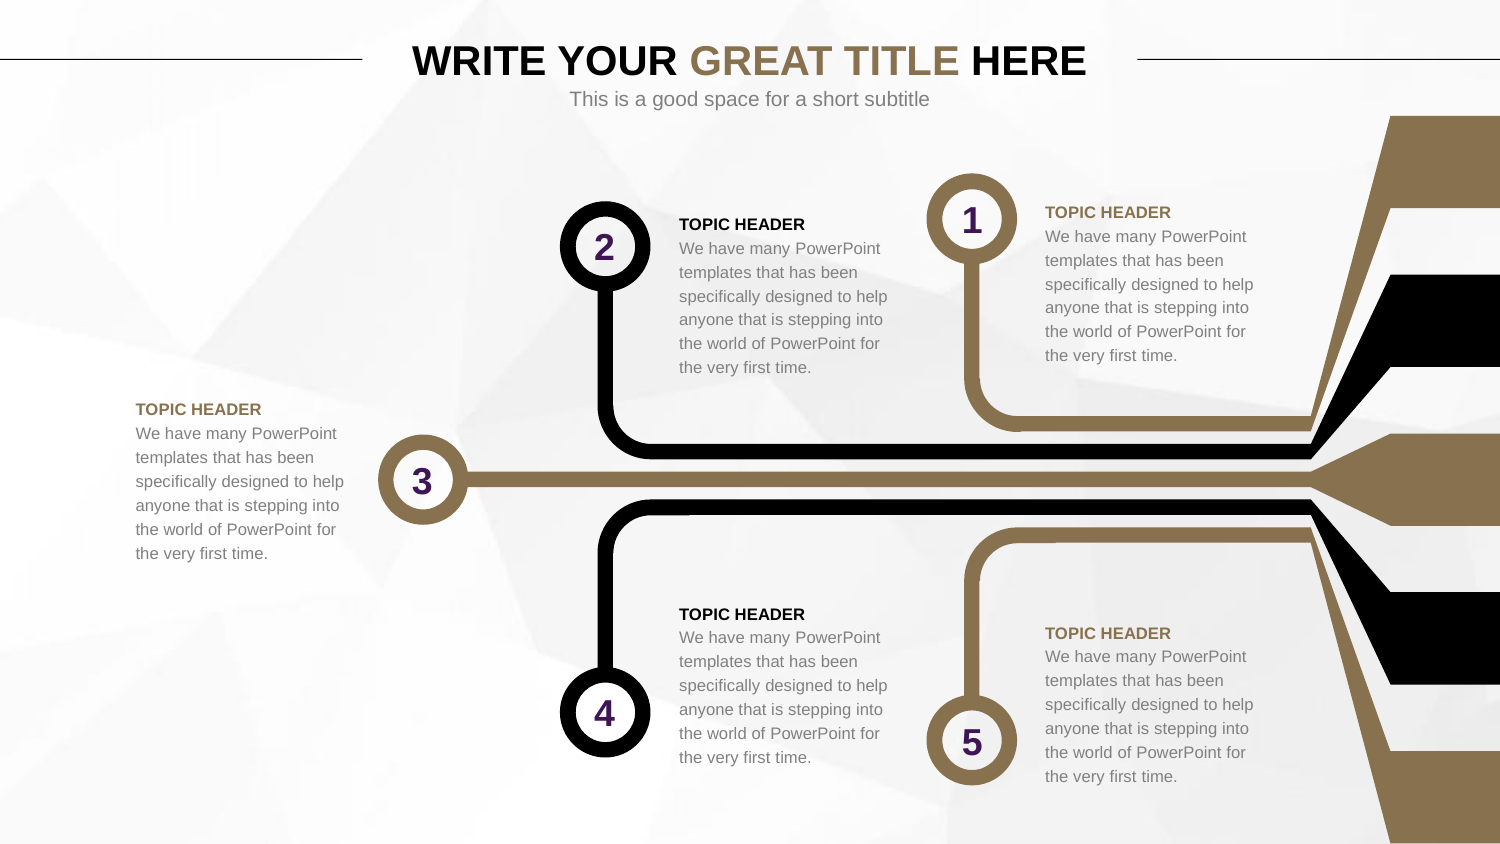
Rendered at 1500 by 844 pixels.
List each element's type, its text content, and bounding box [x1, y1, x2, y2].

text_box 5 [947, 710, 998, 771]
picture [630, 698, 635, 727]
text_box WRITE YOUR GREAT TITLE HERE [397, 26, 1103, 92]
text_box [926, 115, 1500, 432]
picture [943, 727, 947, 754]
text_box 1 [947, 188, 998, 249]
text_box TOPIC HEADER We have many PowerPoint templates that has been specifically designed to help anyone that is stepping into the world of PowerPoint for the very first time. [1045, 197, 1258, 366]
text_box 3 [397, 449, 448, 510]
text_box [559, 499, 1500, 758]
text_box [559, 201, 1500, 460]
text_box TOPIC HEADER We have many PowerPoint templates that has been specifically designed to help anyone that is stepping into the world of PowerPoint for the very first time. [679, 599, 892, 767]
picture [630, 232, 635, 261]
picture [448, 466, 452, 493]
text_box 4 [579, 681, 630, 742]
picture [943, 206, 947, 233]
text_box [926, 527, 1500, 844]
text_box TOPIC HEADER We have many PowerPoint templates that has been specifically designed to help anyone that is stepping into the world of PowerPoint for the very first time. [679, 209, 892, 378]
text_box TOPIC HEADER We have many PowerPoint templates that has been specifically designed to help anyone that is stepping into the world of PowerPoint for the very first time. [1045, 618, 1258, 786]
picture [0, 0, 1500, 844]
text_box TOPIC HEADER We have many PowerPoint templates that has been specifically designed to help anyone that is stepping into the world of PowerPoint for the very first time. [135, 395, 349, 563]
text_box This is a good space for a short subtitle [554, 78, 945, 119]
text_box [378, 433, 1500, 526]
text_box 2 [579, 215, 630, 276]
